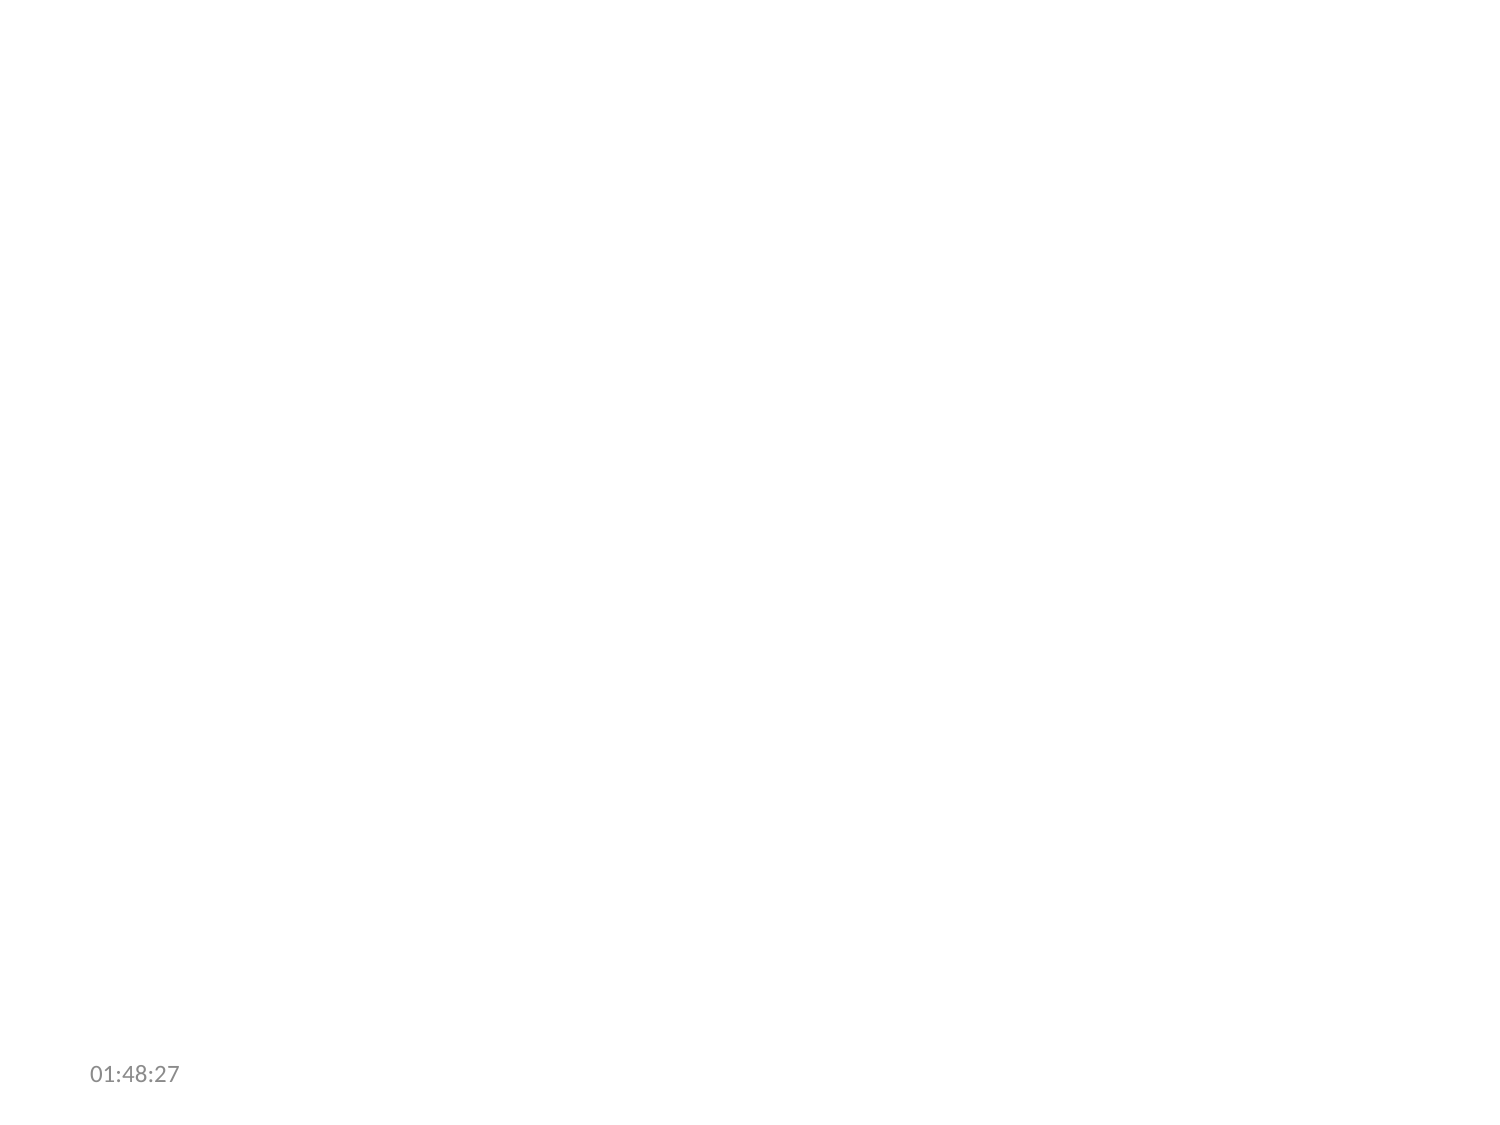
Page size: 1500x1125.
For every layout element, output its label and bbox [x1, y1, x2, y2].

slide_number [75, 1042, 425, 1103]
